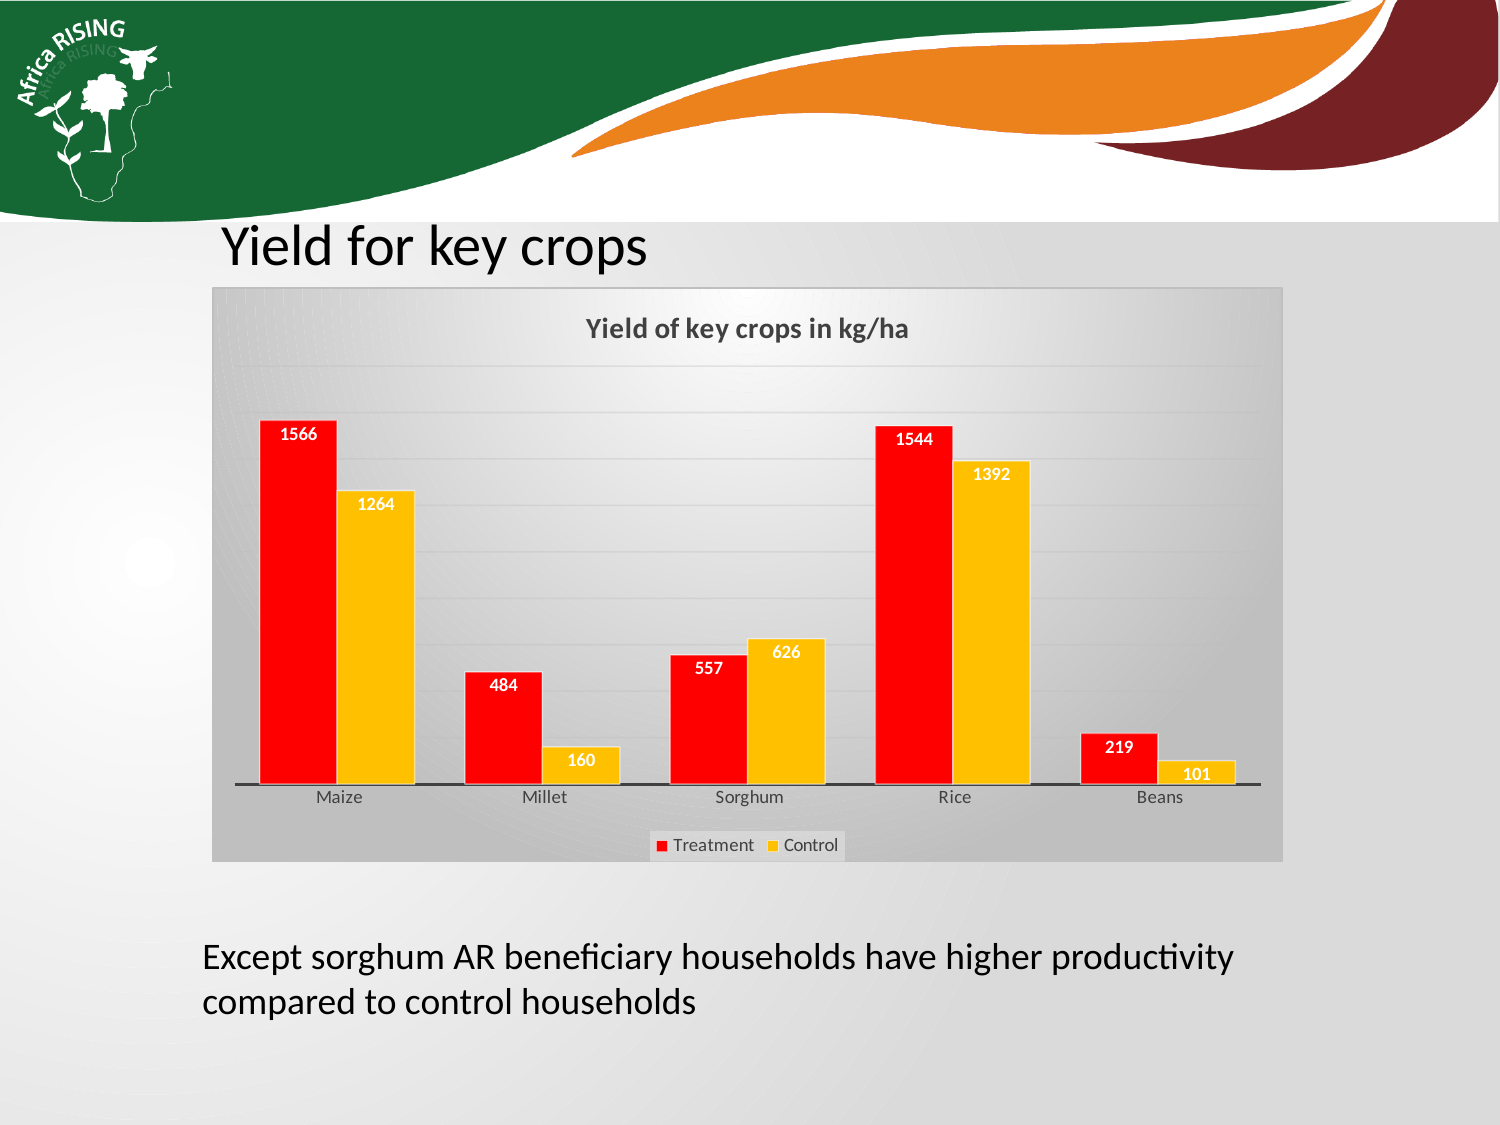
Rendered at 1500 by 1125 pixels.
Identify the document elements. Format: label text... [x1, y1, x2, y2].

list Yield for key crops [187, 200, 1463, 325]
picture [0, 0, 1499, 222]
chart [211, 286, 1284, 863]
text_box Except sorghum AR beneficiary households have higher productivity compared to control households [187, 924, 1313, 1030]
